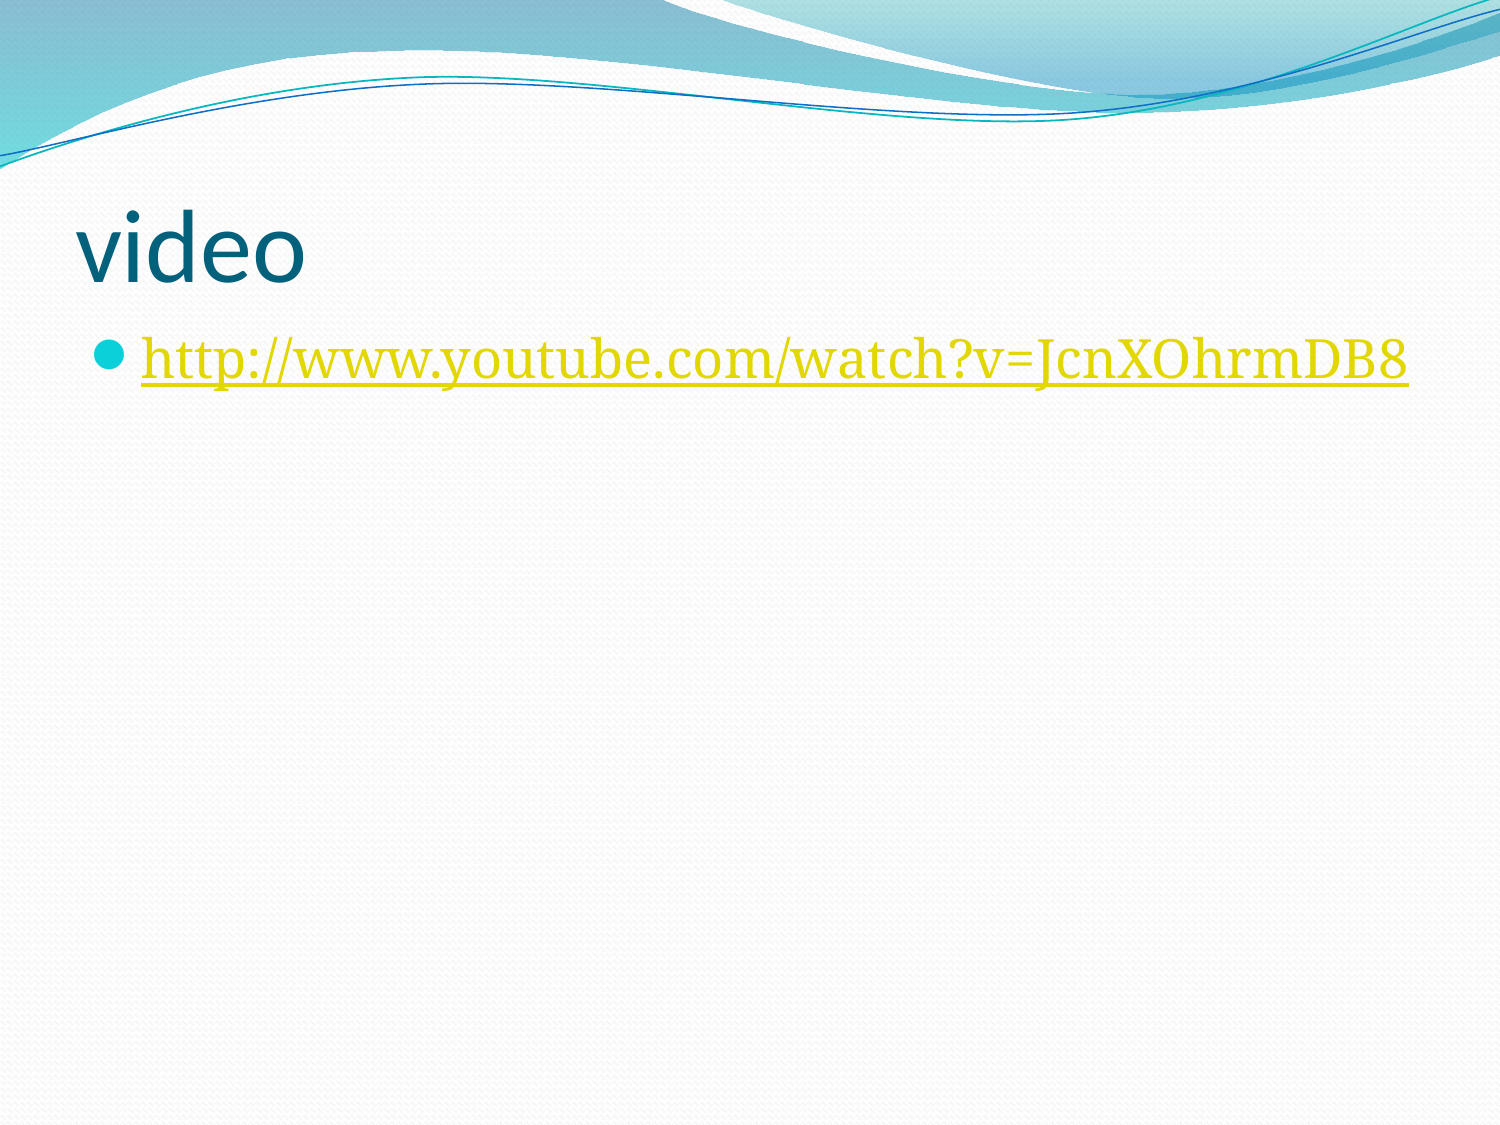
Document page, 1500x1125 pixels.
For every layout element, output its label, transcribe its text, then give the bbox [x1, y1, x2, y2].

list http://www.youtube.com/watch?v=JcnXOhrmDB8 [75, 317, 1425, 1038]
title video [75, 115, 1425, 303]
